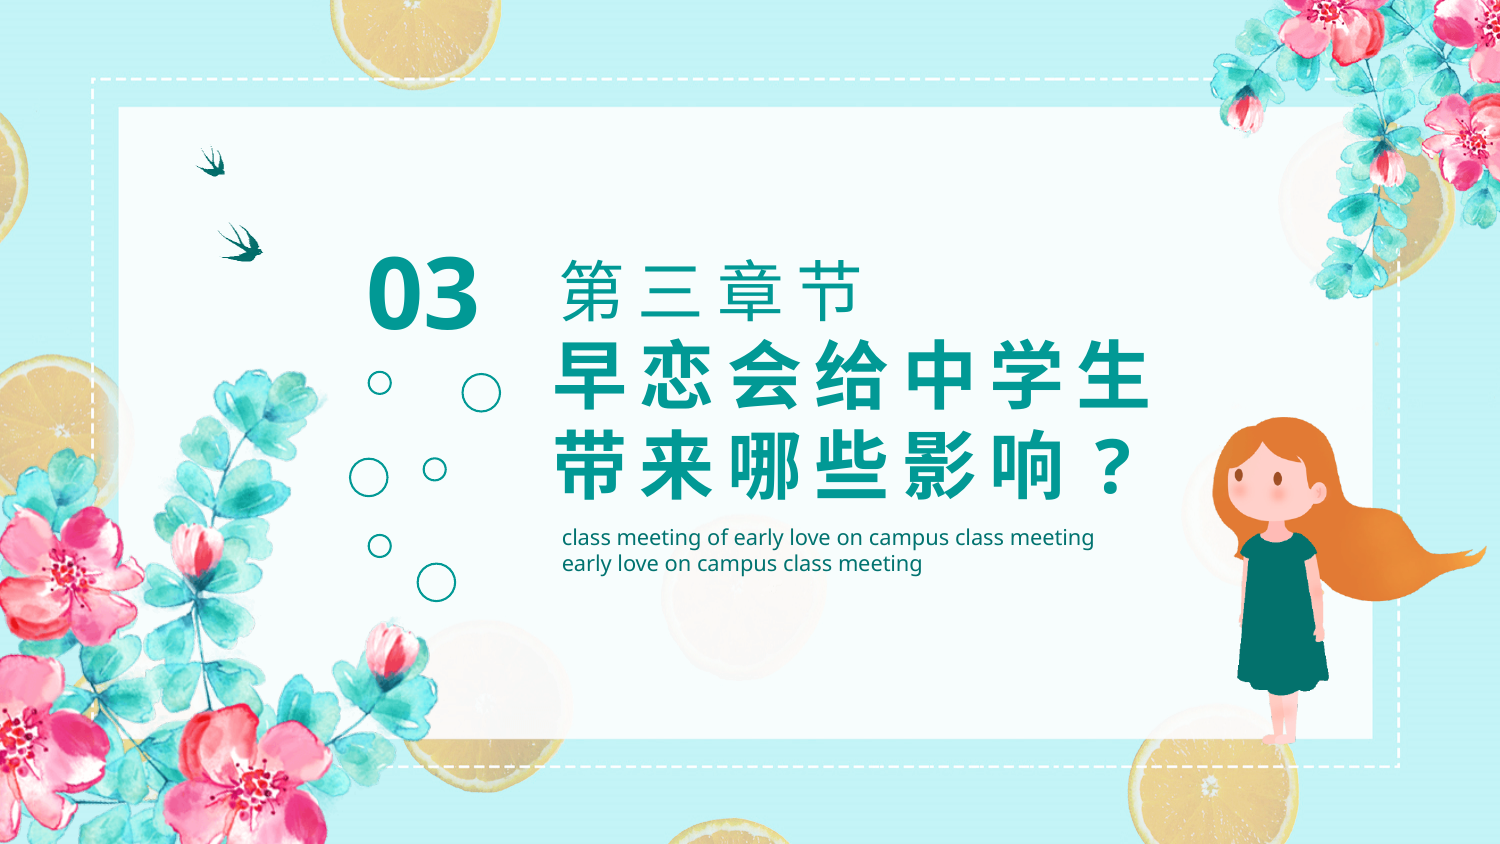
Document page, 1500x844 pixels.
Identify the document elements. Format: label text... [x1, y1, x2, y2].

picture [0, 0, 1500, 844]
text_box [349, 371, 500, 602]
text_box class meeting of early love on campus class meeting early love on campus class meeting [547, 516, 1111, 584]
text_box 早恋会给中学生 带来哪些影响? [500, 309, 1293, 527]
text_box 第三章节 [512, 207, 910, 372]
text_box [314, 221, 534, 347]
